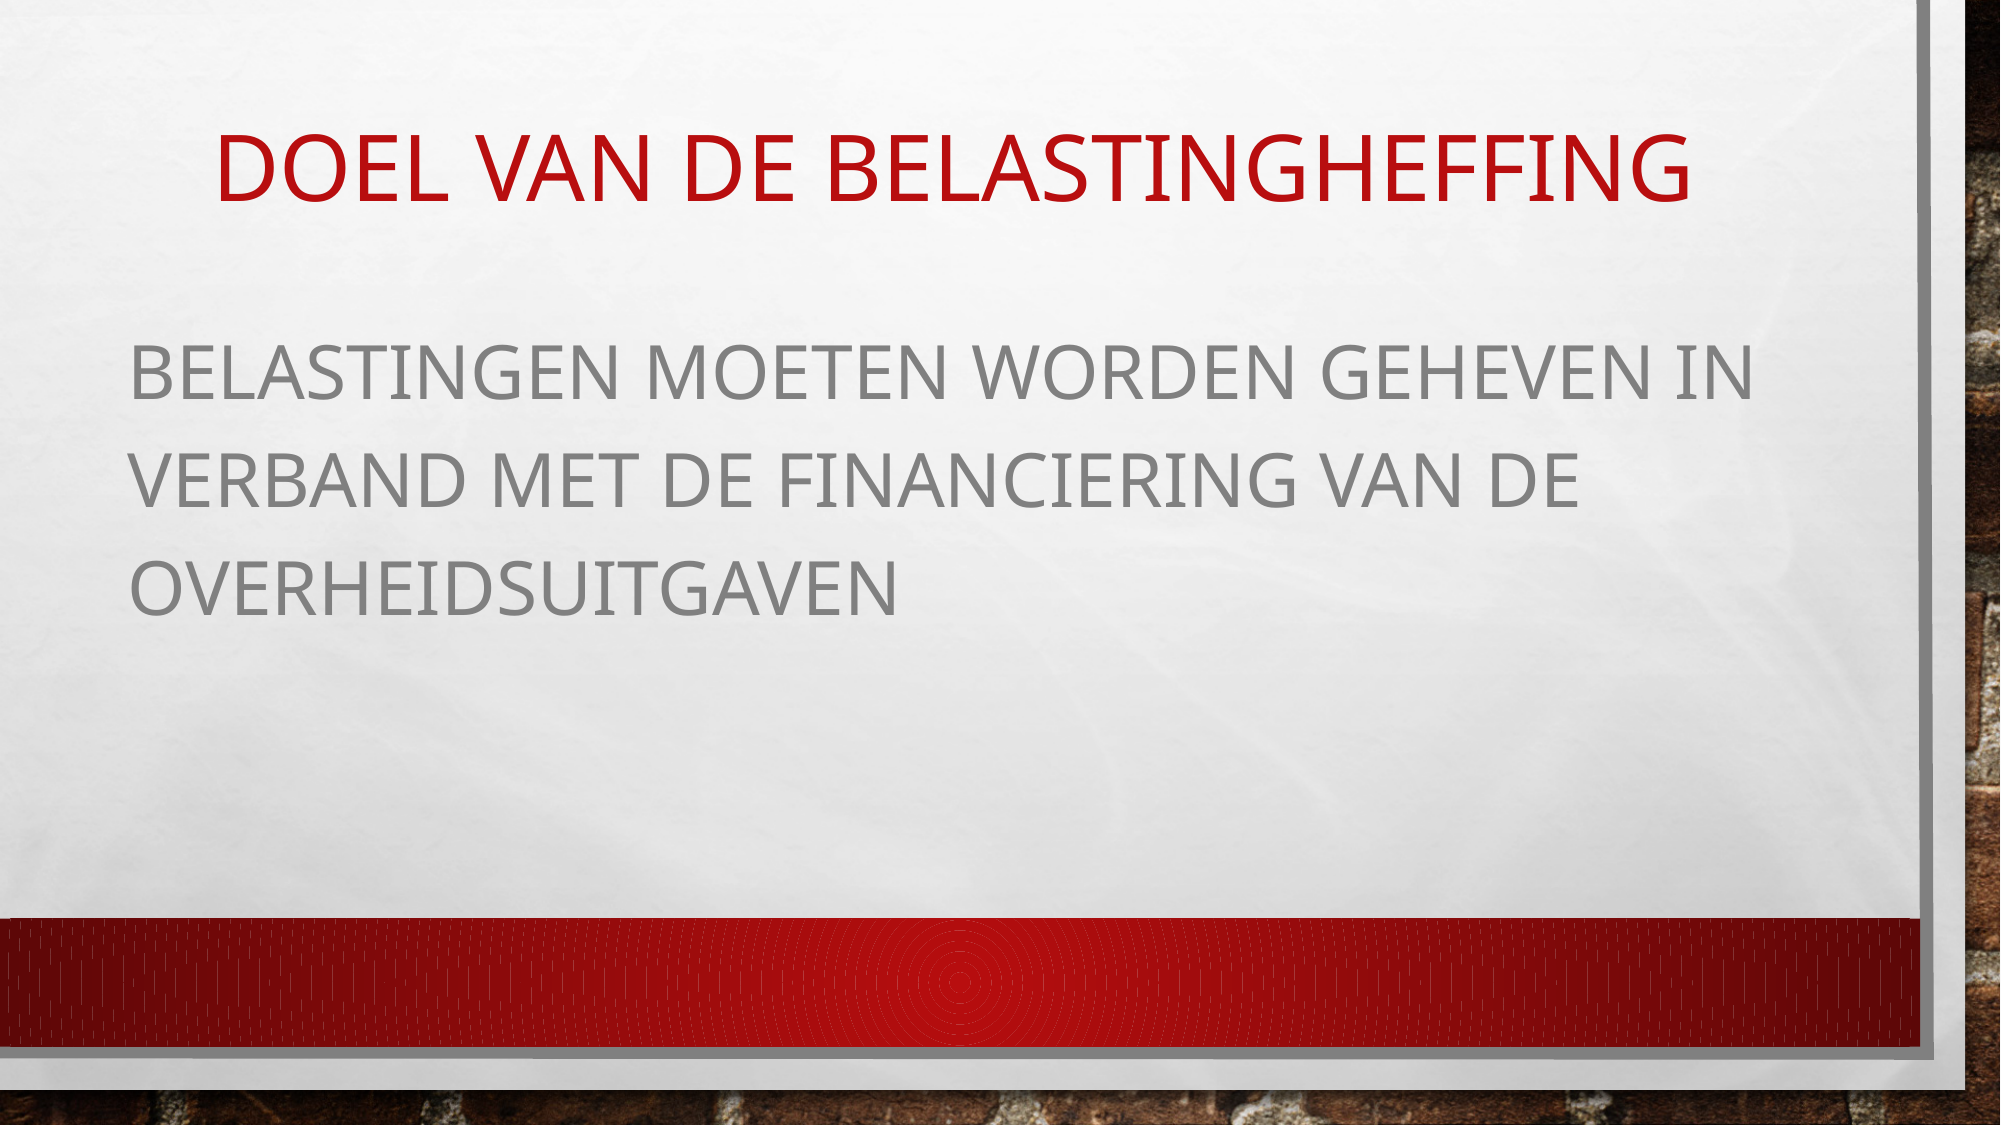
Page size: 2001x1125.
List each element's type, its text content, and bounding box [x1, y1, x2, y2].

title Doel van de belastingheffing [90, 112, 1818, 229]
picture [0, 0, 2000, 1125]
list Belastingen moeten worden geheven in verband met de financiering van de overheidsuitgaven [112, 228, 1818, 883]
